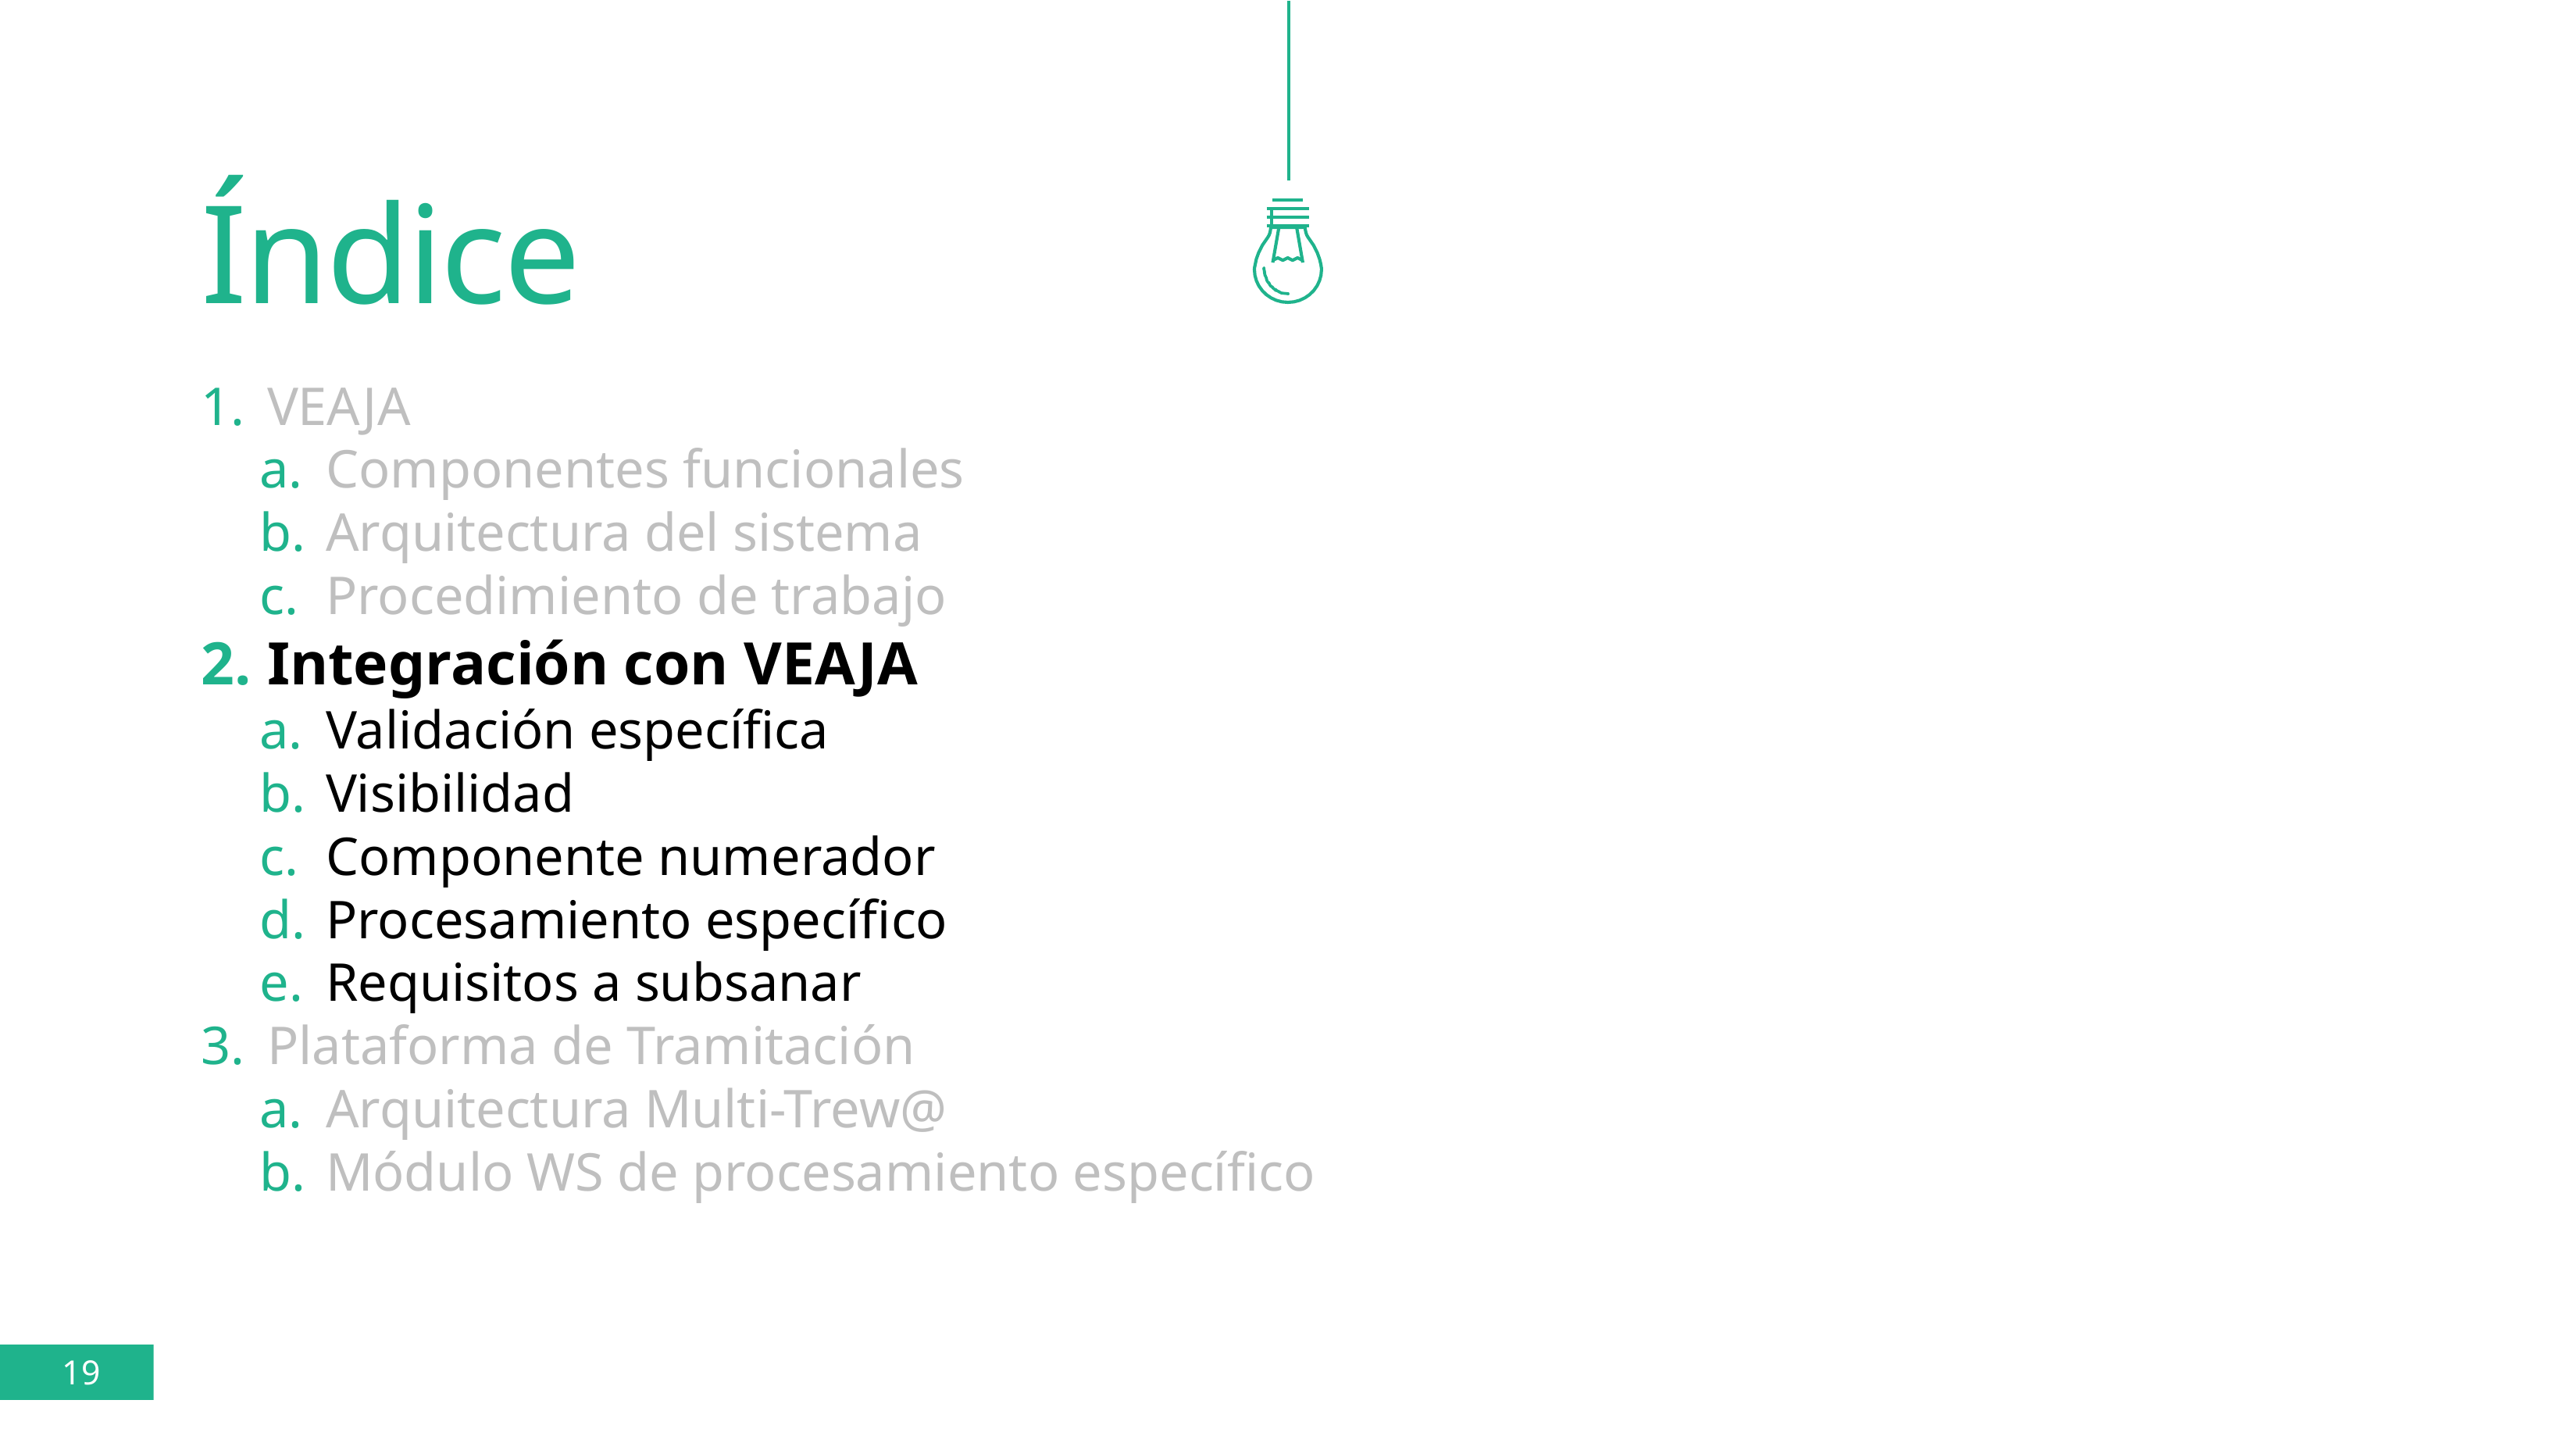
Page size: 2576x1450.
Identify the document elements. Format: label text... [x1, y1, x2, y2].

text_box VEAJA Componentes funcionales Arquitectura del sistema Procedimiento de trabajo Integración con VEAJA Validación específica Visibilidad Componente numerador Procesamiento específico Requisitos a subsanar Plataforma de Tramitación Arquitectura Multi-Trew@ Módulo WS de procesamiento específico [199, 372, 2342, 1202]
title Índice [199, 165, 1186, 372]
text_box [1254, 1, 1322, 303]
text_box [0, 1345, 154, 1400]
slide_number 19 [41, 1351, 112, 1394]
